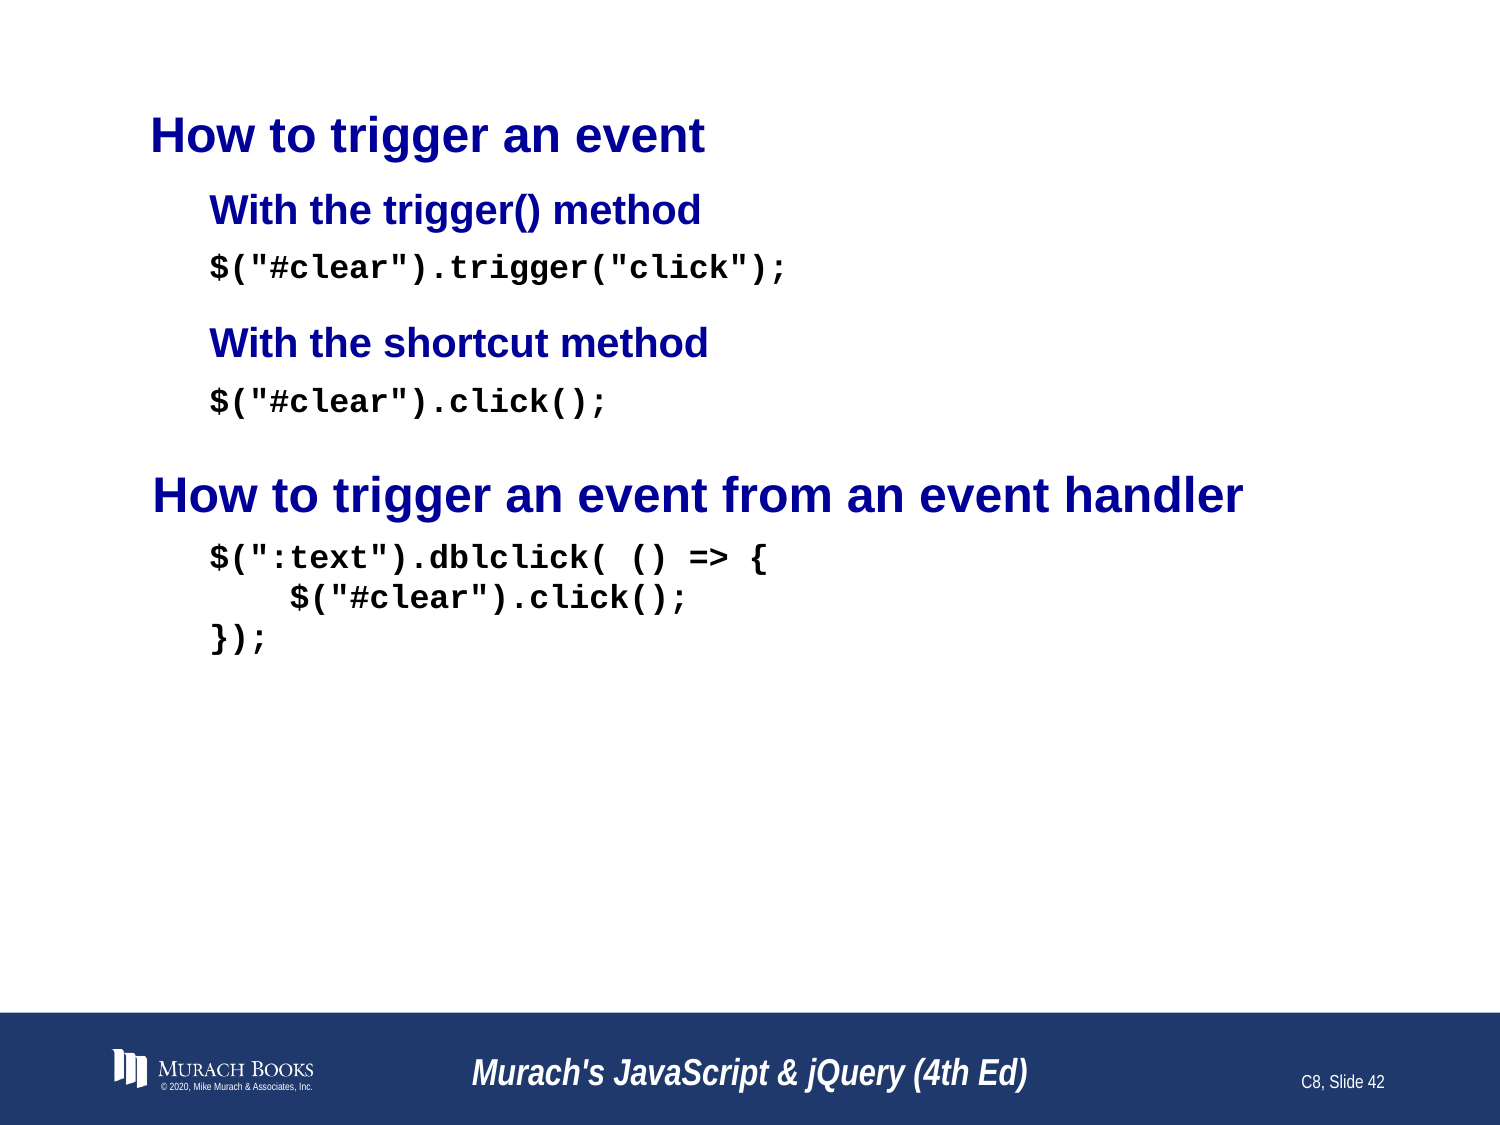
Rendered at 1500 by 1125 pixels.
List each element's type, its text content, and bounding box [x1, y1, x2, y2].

slide_number Murach's JavaScript & jQuery (4th Ed) [463, 1025, 1050, 1100]
footer © 2020, Mike Murach & Associates, Inc. [12, 1025, 463, 1100]
list With the trigger() method $("#clear").trigger("click"); With the shortcut method $("#clear").click(); How to trigger an event from an event handler $(":text").dblclick( () => { $("#clear").click(); }); [137, 174, 1350, 975]
title How to trigger an event [150, 102, 1350, 164]
slide_number C8, Slide 42 [1087, 1025, 1400, 1100]
